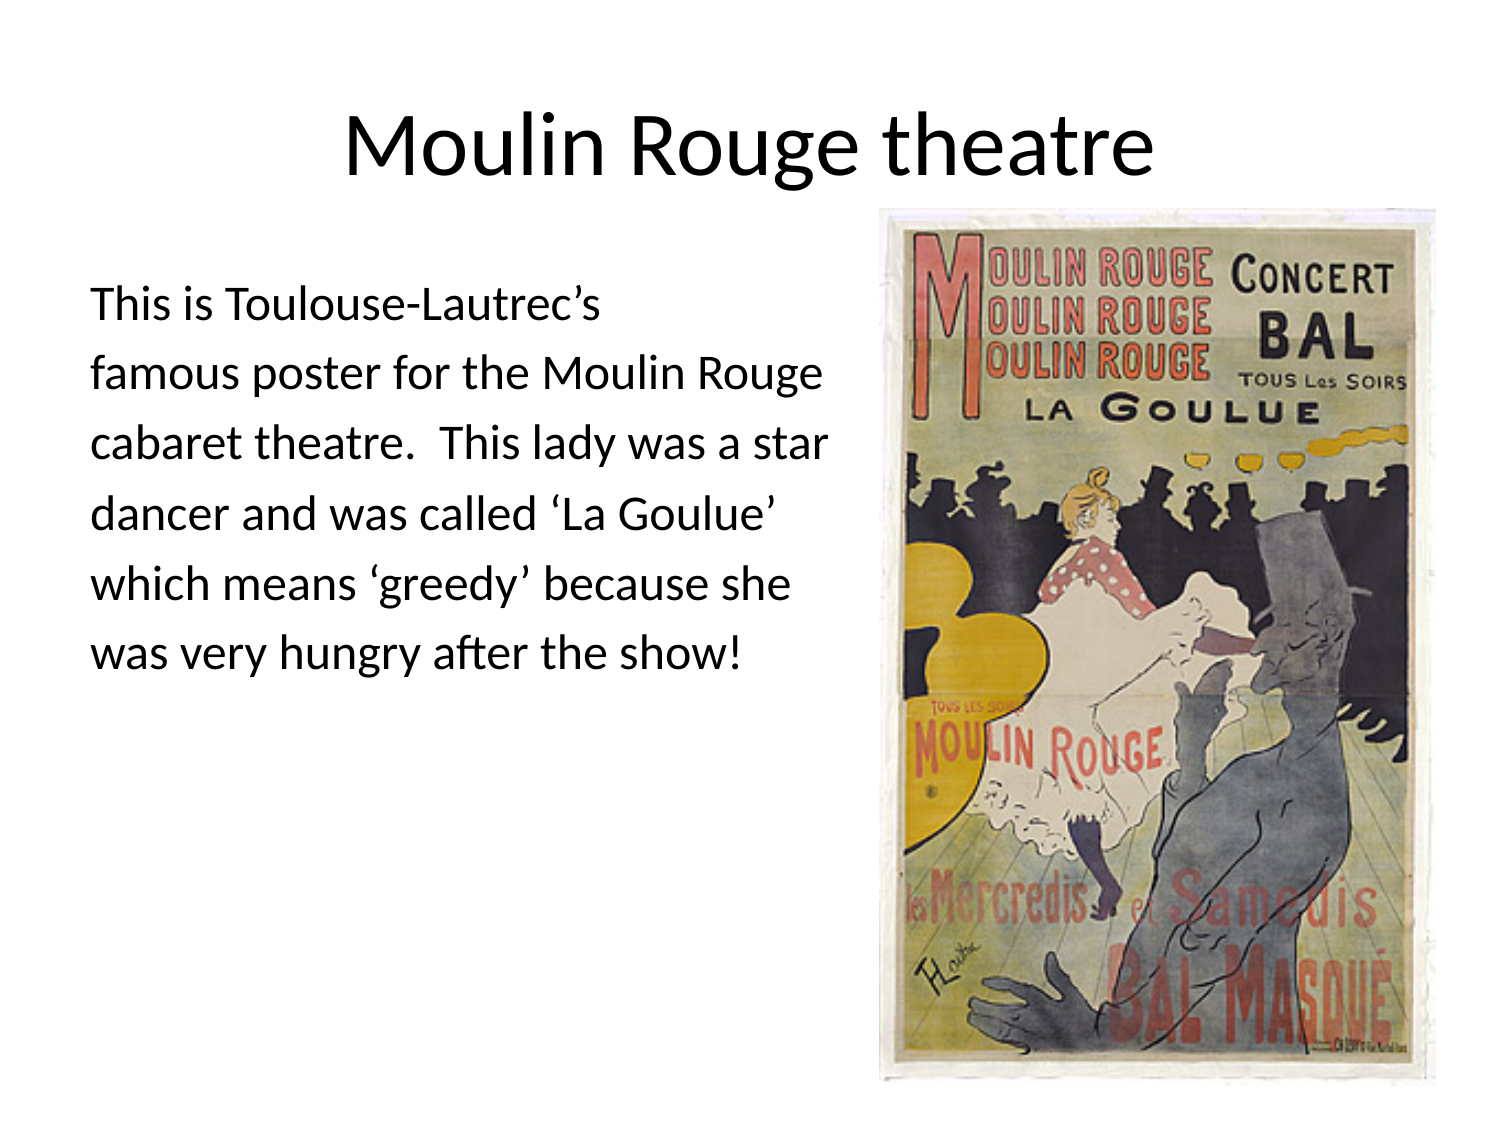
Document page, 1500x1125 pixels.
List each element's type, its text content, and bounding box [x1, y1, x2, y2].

list This is Toulouse-Lautrec’s famous poster for the Moulin Rouge cabaret theatre. This lady was a star dancer and was called ‘La Goulue’ which means ‘greedy’ because she was very hungry after the show! [75, 262, 874, 1005]
picture [879, 207, 1436, 1087]
title Moulin Rouge theatre [75, 45, 1425, 233]
